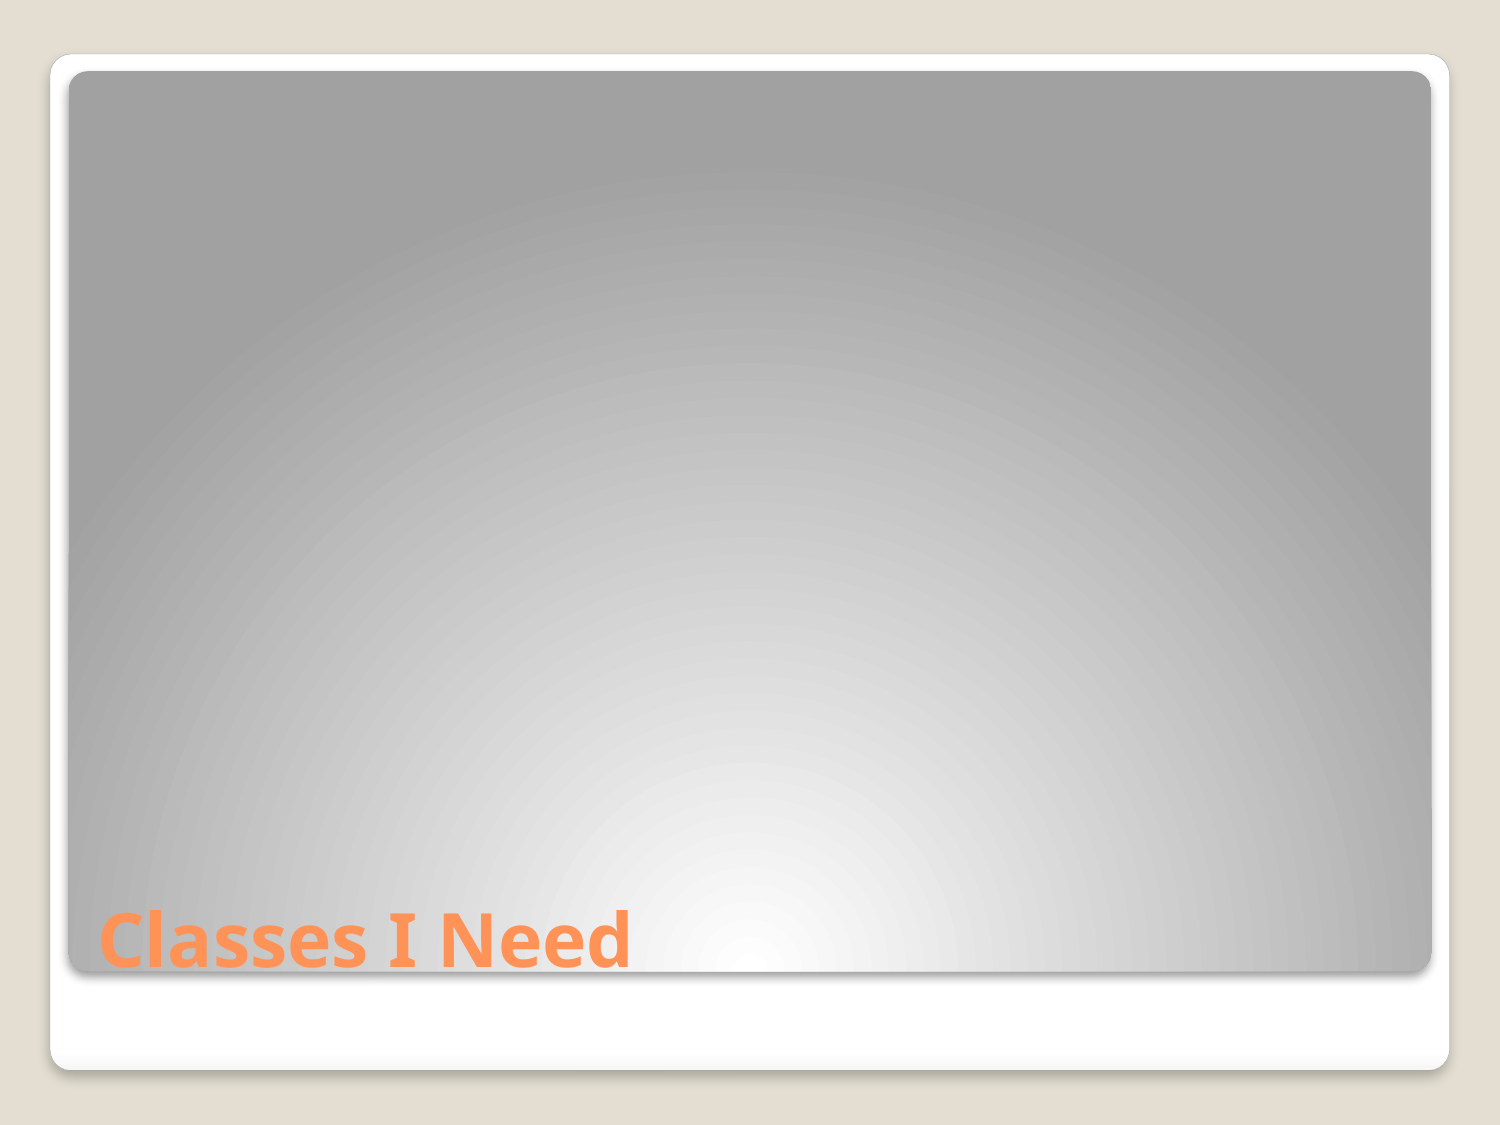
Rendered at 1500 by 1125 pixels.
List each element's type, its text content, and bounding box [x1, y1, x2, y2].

title Classes I Need [82, 817, 1425, 991]
